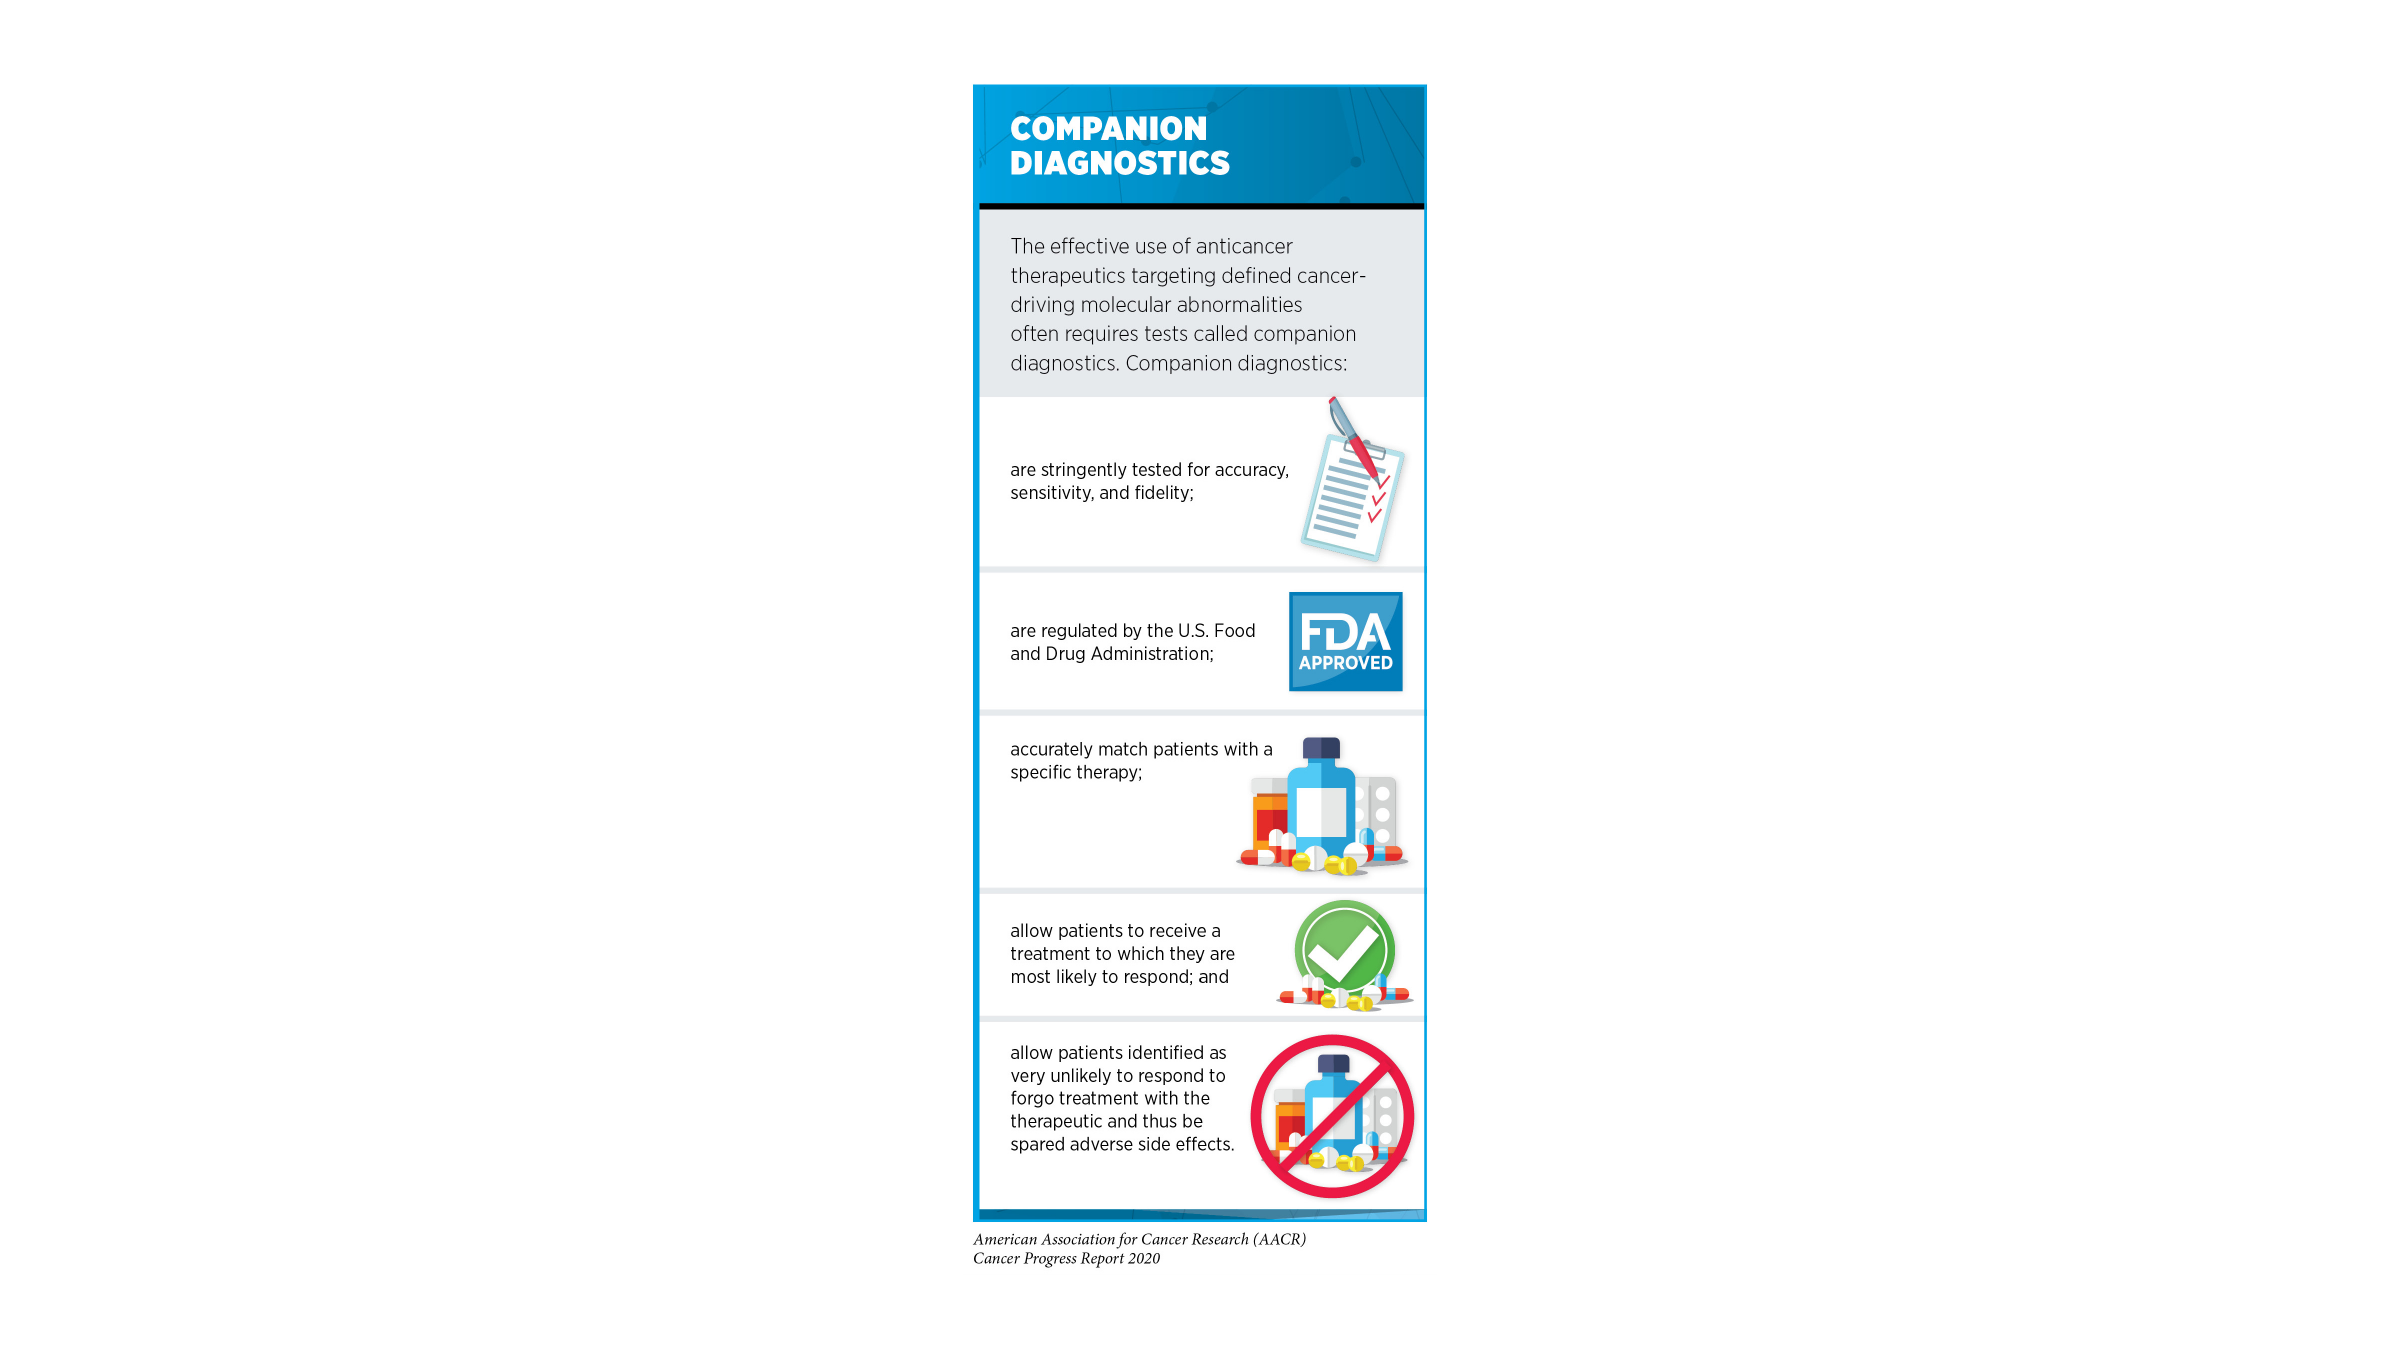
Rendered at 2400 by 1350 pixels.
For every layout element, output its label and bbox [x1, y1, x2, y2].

picture [963, 74, 1437, 1275]
